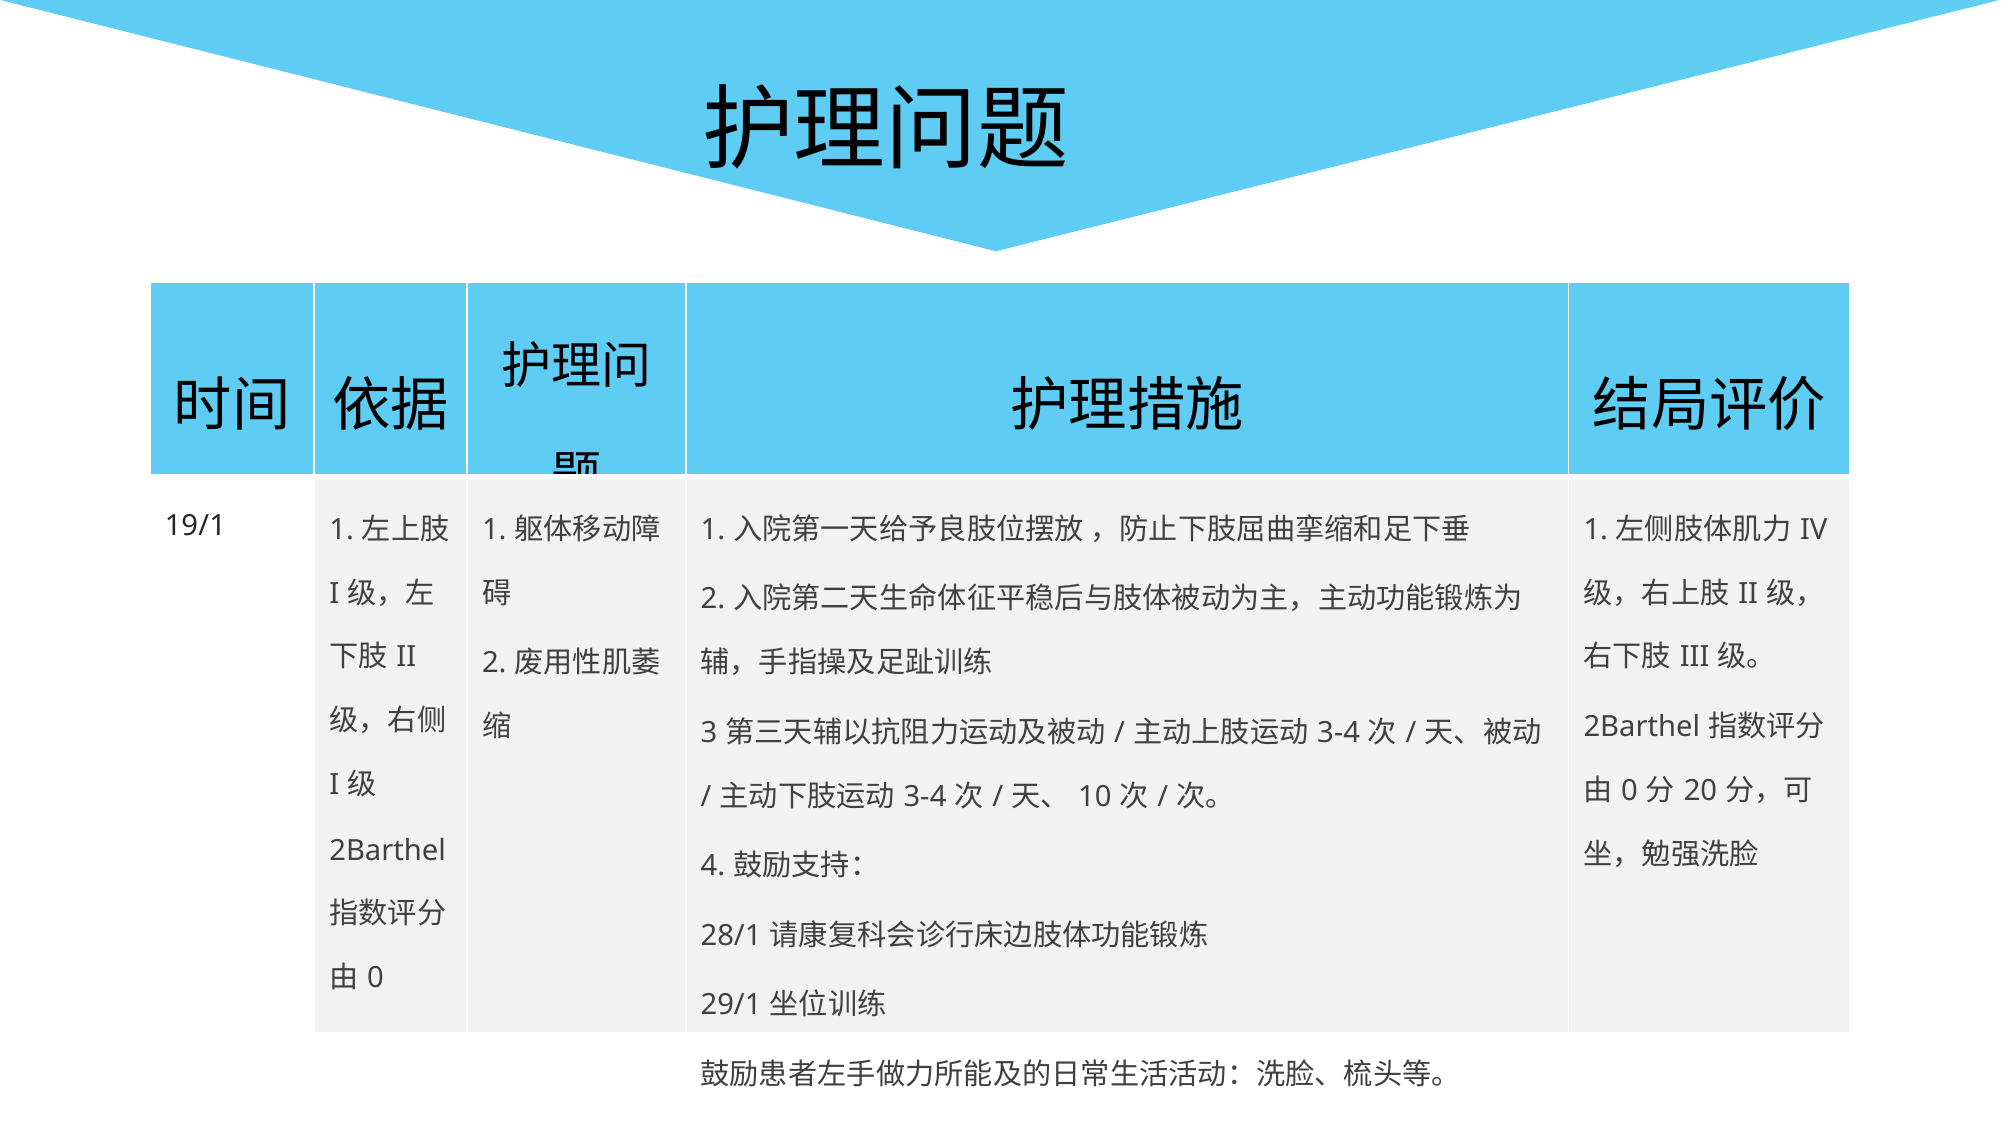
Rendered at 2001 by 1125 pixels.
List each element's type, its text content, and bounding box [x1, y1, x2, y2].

text_box 护理问题 [687, 62, 1239, 188]
table_header 护理问题 [468, 283, 685, 474]
table_cell 1.躯体移动障碍 2.废用性肌萎缩 [468, 479, 685, 1032]
table_header 结局评价 [1569, 283, 1849, 474]
table_cell 19/1 [151, 479, 313, 1032]
table_header 依据 [315, 283, 466, 474]
table_cell 1.左上肢I级，左下肢II级，右侧I级 2Barthel指数评分由0 [315, 479, 466, 1032]
text_box [0, 0, 2000, 253]
table_cell 1.入院第一天给予良肢位摆放 ，防止下肢屈曲挛缩和足下垂 2.入院第二天生命体征平稳后与肢体被动为主，主动功能锻炼为辅，手指操及足趾训练 3第三天辅以抗阻力运动及被动/主动上肢运动3-4次/天、被动/主动下肢运动3-4次/天、10次/次。 4.鼓励支持： 28/1请康复科会诊行床边肢体功能锻炼 29/1坐位训练 鼓励患者左手做力所能及的日常生活活动：洗脸、梳头等。 [687, 479, 1568, 1032]
table_cell 1.左侧肢体肌力IV级，右上肢II级，右下肢III级。 2Barthel指数评分由0分20分，可坐，勉强洗脸 [1569, 479, 1849, 1032]
table_header 时间 [151, 283, 313, 474]
table_header 护理措施 [687, 283, 1568, 474]
